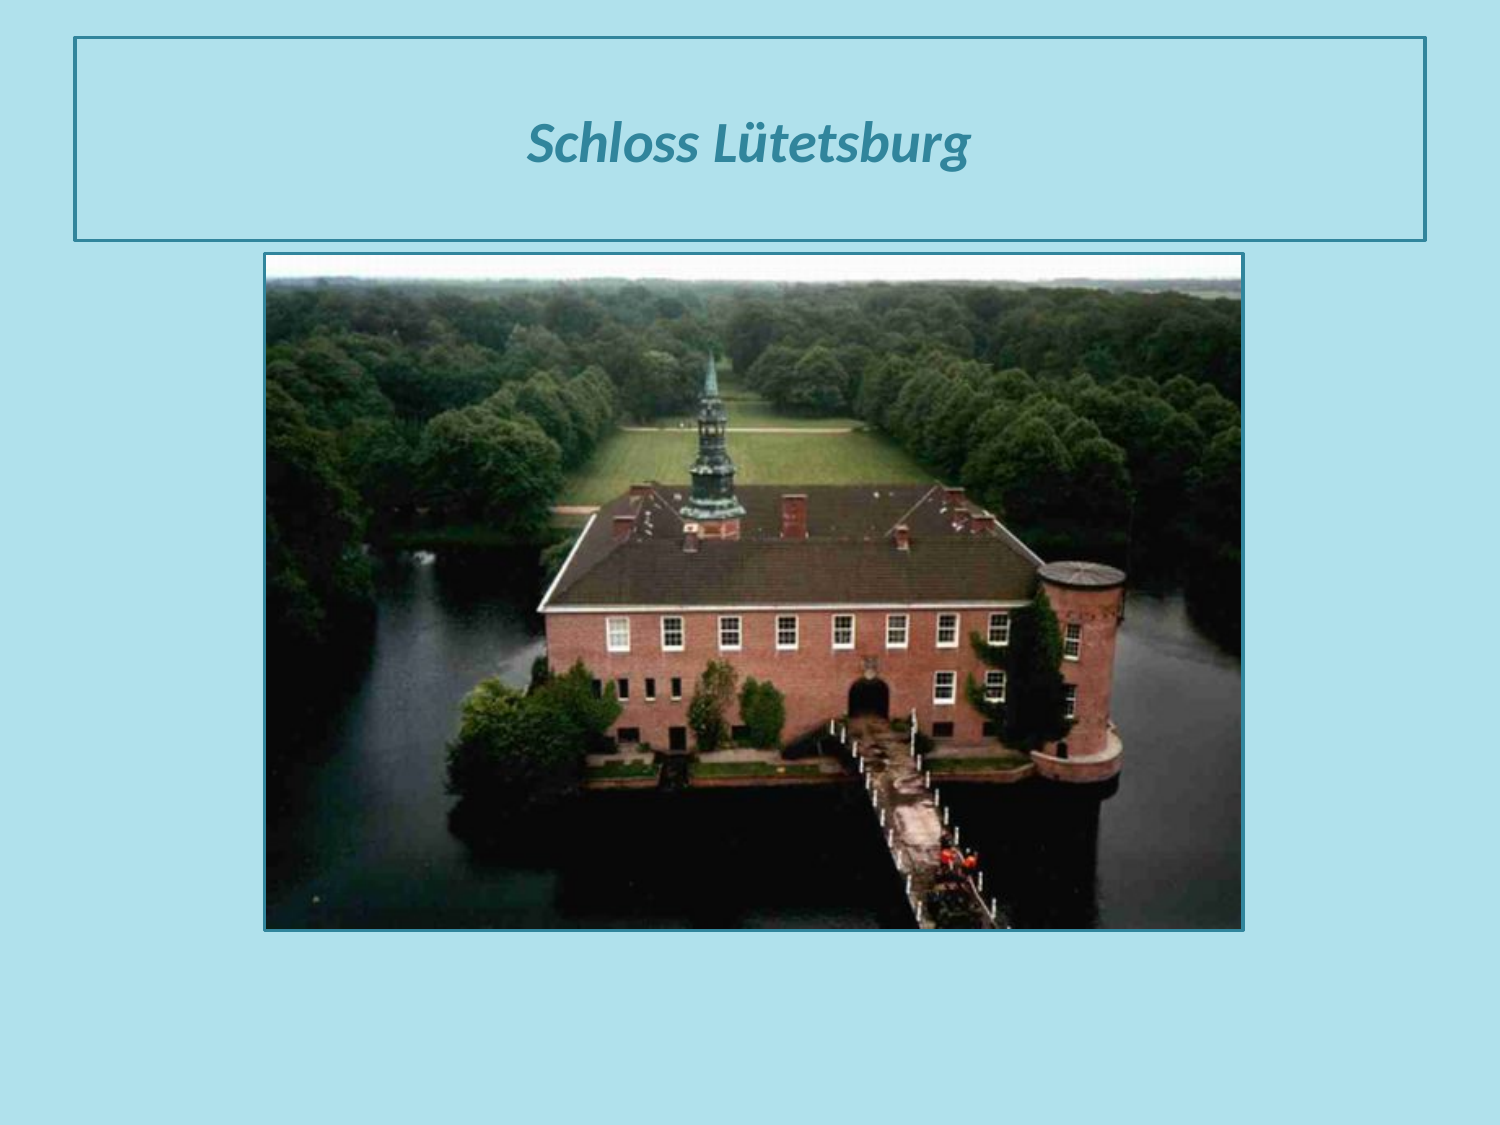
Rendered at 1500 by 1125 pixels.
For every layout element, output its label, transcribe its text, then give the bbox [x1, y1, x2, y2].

picture [265, 255, 1242, 929]
title Schloss Lütetsburg [75, 37, 1425, 241]
